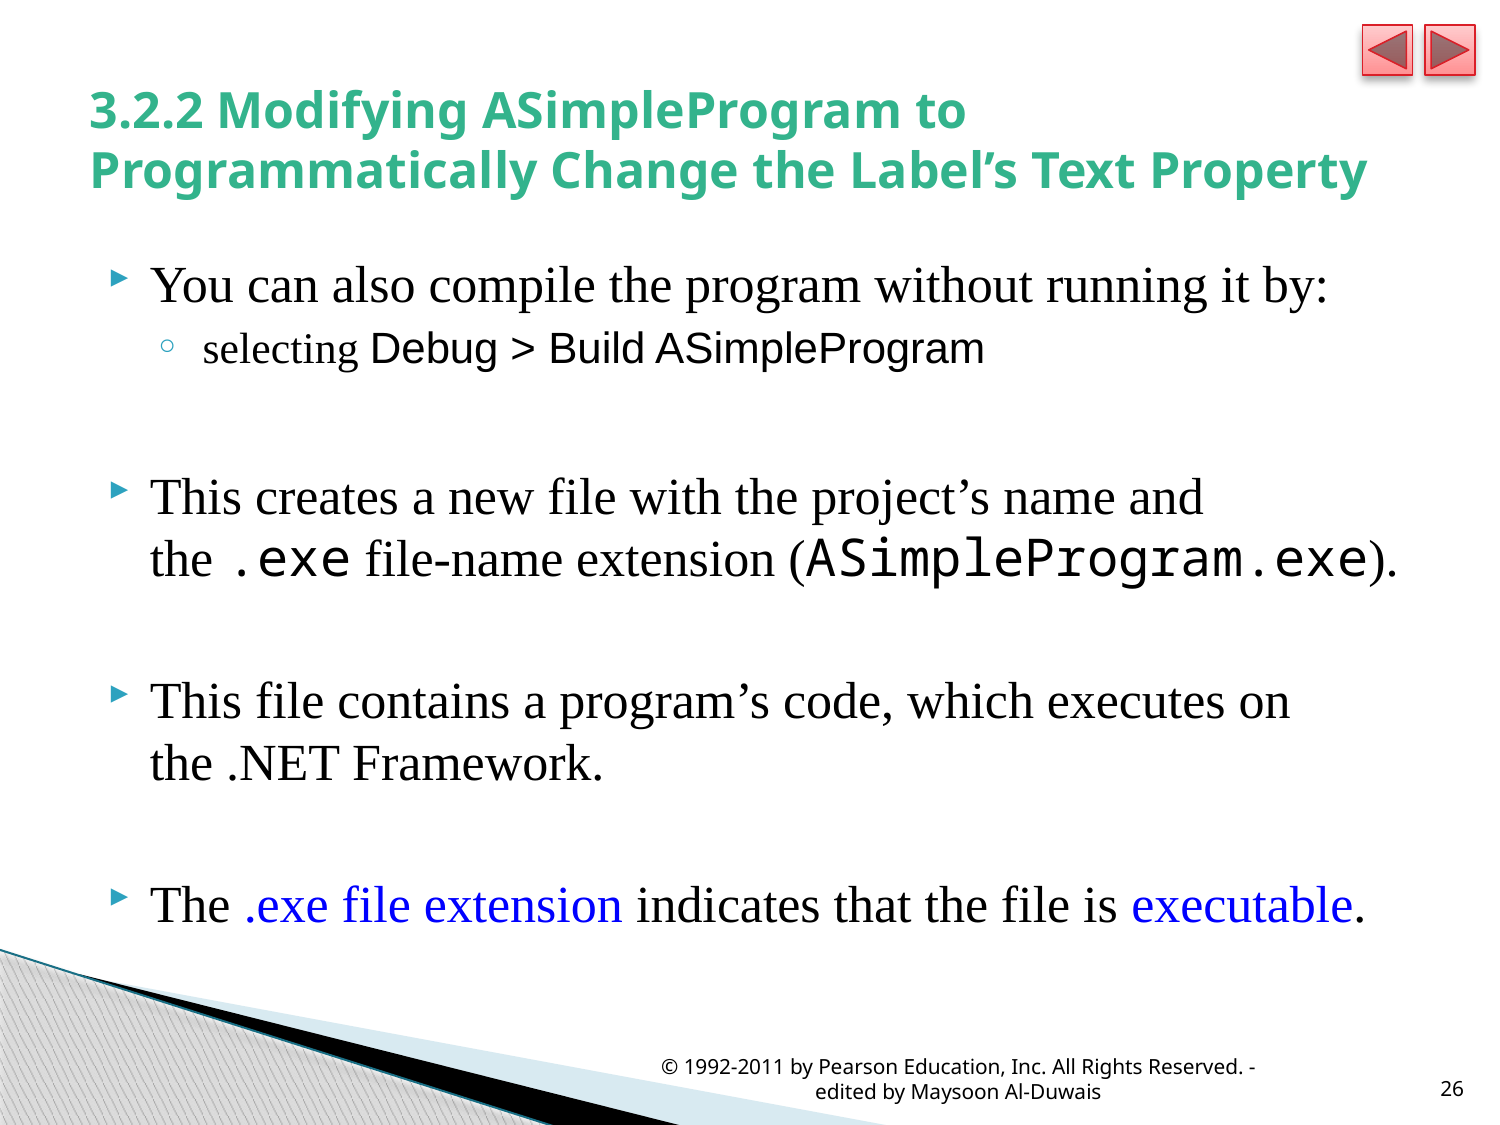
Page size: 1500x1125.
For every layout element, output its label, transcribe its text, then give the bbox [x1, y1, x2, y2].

list You can also compile the program without running it by: selecting Debug > Build ASimpleProgram This creates a new file with the project’s name and the .exe file-name extension (ASimpleProgram.exe). This file contains a program’s code, which executes on the .NET Framework. The .exe file extension indicates that the file is executable. [74, 242, 1426, 986]
slide_number 26 [1418, 1051, 1479, 1112]
title 3.2.2 Modifying ASimpleProgram to Programmatically Change the Label’s Text Property [75, 45, 1425, 233]
footer © 1992-2011 by Pearson Education, Inc. All Rights Reserved. - edited by Maysoon Al-Duwais [612, 1051, 1305, 1112]
